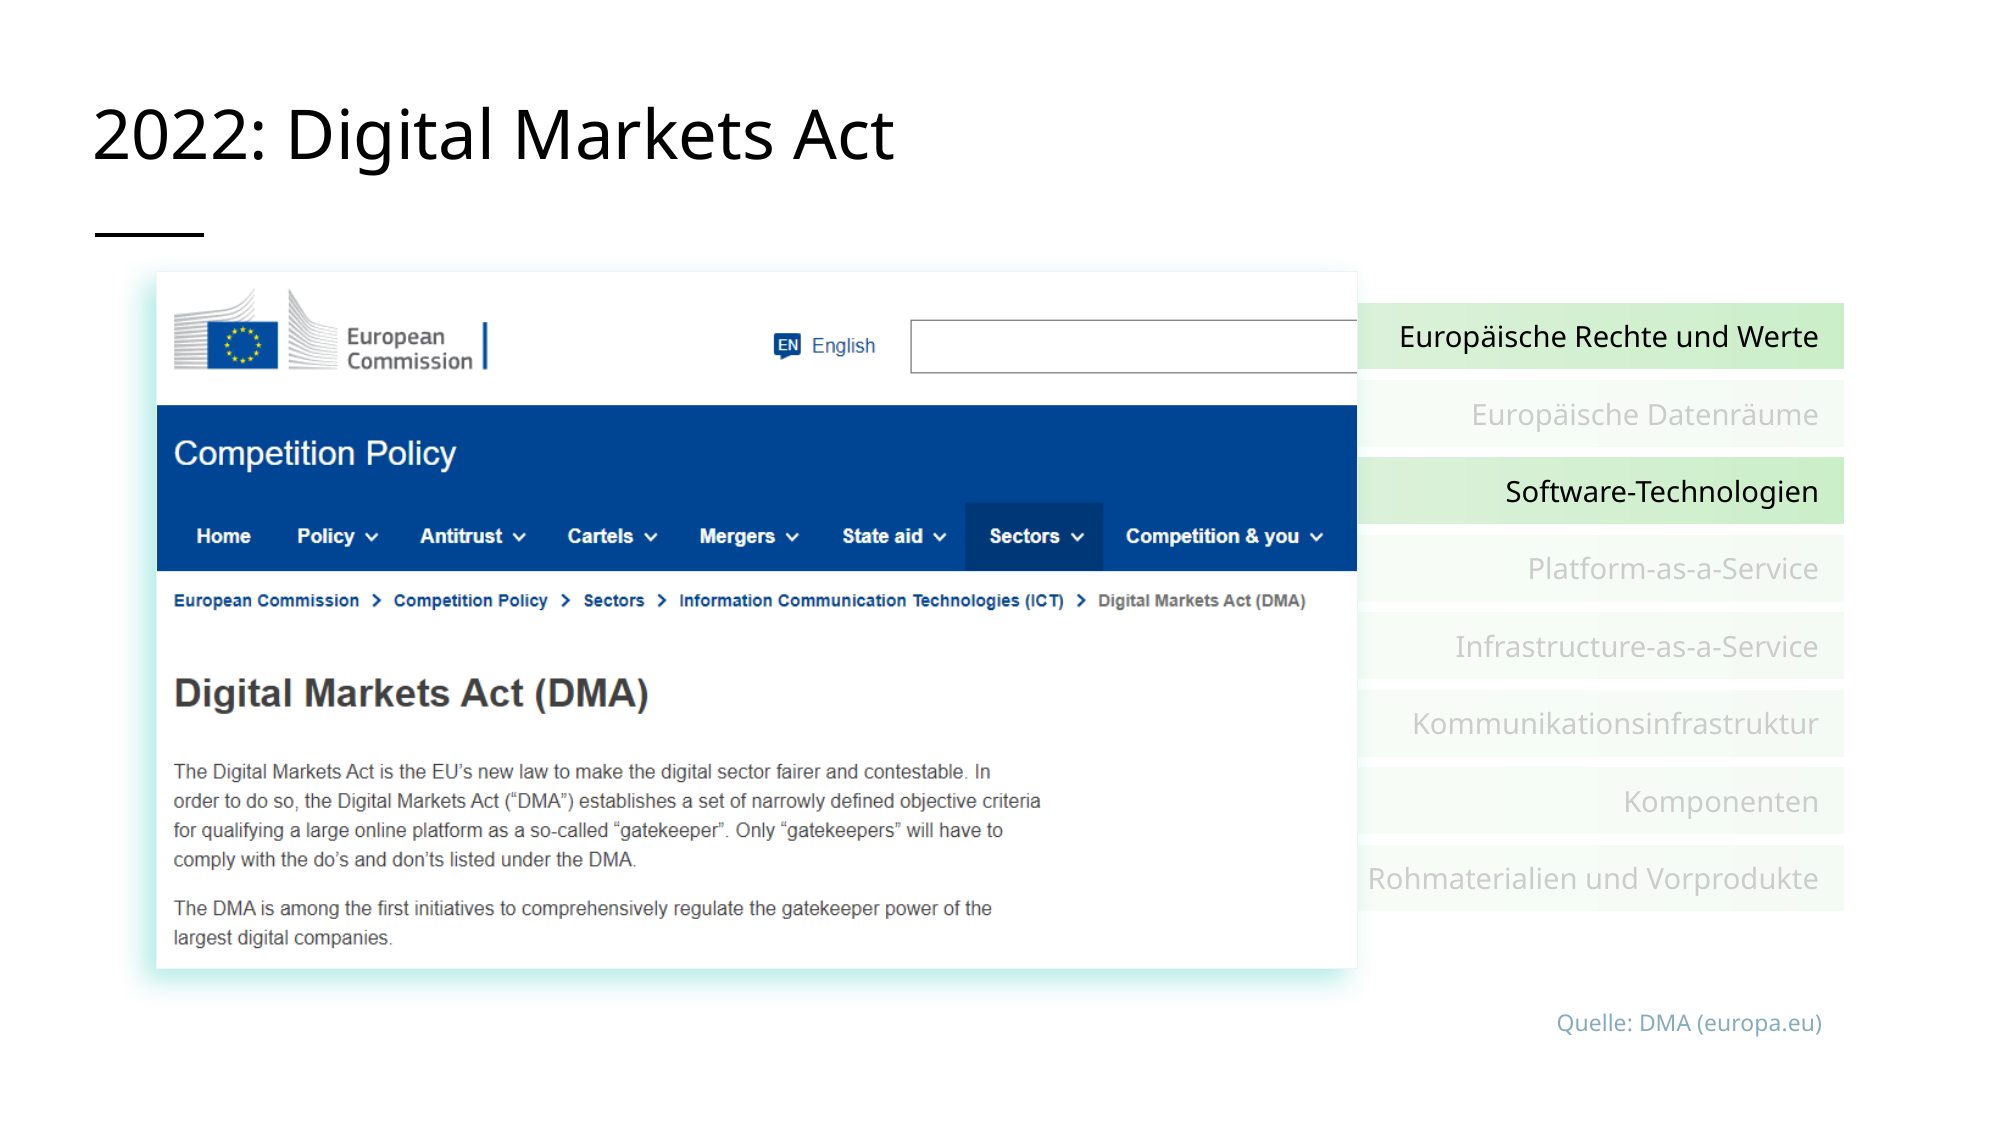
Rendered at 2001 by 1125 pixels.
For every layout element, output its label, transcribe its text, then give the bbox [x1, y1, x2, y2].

title 2022: Digital Markets Act [77, 67, 1803, 197]
text_box [1365, 530, 1876, 911]
picture [156, 271, 1359, 969]
text_box Europäische Rechte und Werte [1364, 303, 1844, 369]
text_box [1365, 375, 1876, 453]
text_box Quelle: DMA (europa.eu) [625, 1001, 1843, 1044]
text_box Software-Technologien [1365, 457, 1844, 524]
